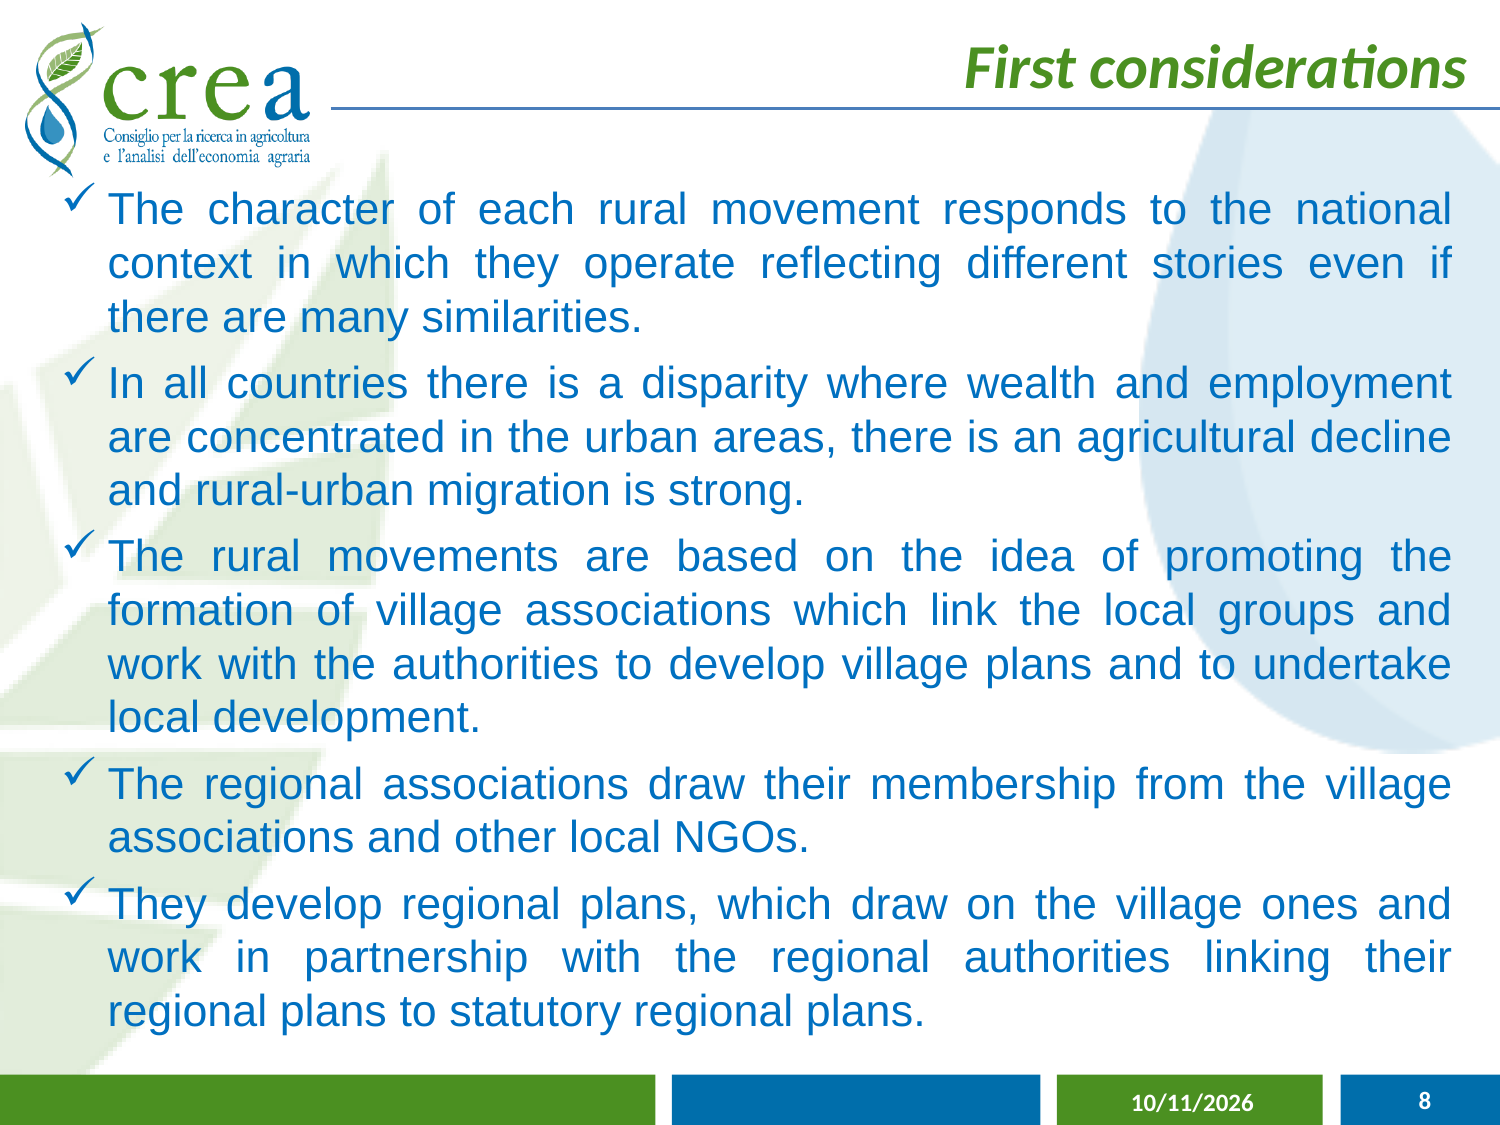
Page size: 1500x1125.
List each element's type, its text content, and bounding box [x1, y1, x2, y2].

picture [1139, 110, 1500, 754]
list First considerations [336, 19, 1483, 90]
text_box The character of each rural movement responds to the national context in which they operate reflecting different stories even if there are many similarities. In all countries there is a disparity where wealth and employment are concentrated in the urban areas, there is an agricultural decline and rural-urban migration is strong. The rural movements are based on the idea of promoting the formation of village associations which link the local groups and work with the authorities to develop village plans and to undertake local development. The regional associations draw their membership from the village associations and other local NGOs. They develop regional plans, which draw on the village ones and work in partnership with the regional authorities linking their regional plans to statutory regional plans. [46, 172, 1471, 1043]
picture [0, 22, 408, 1079]
